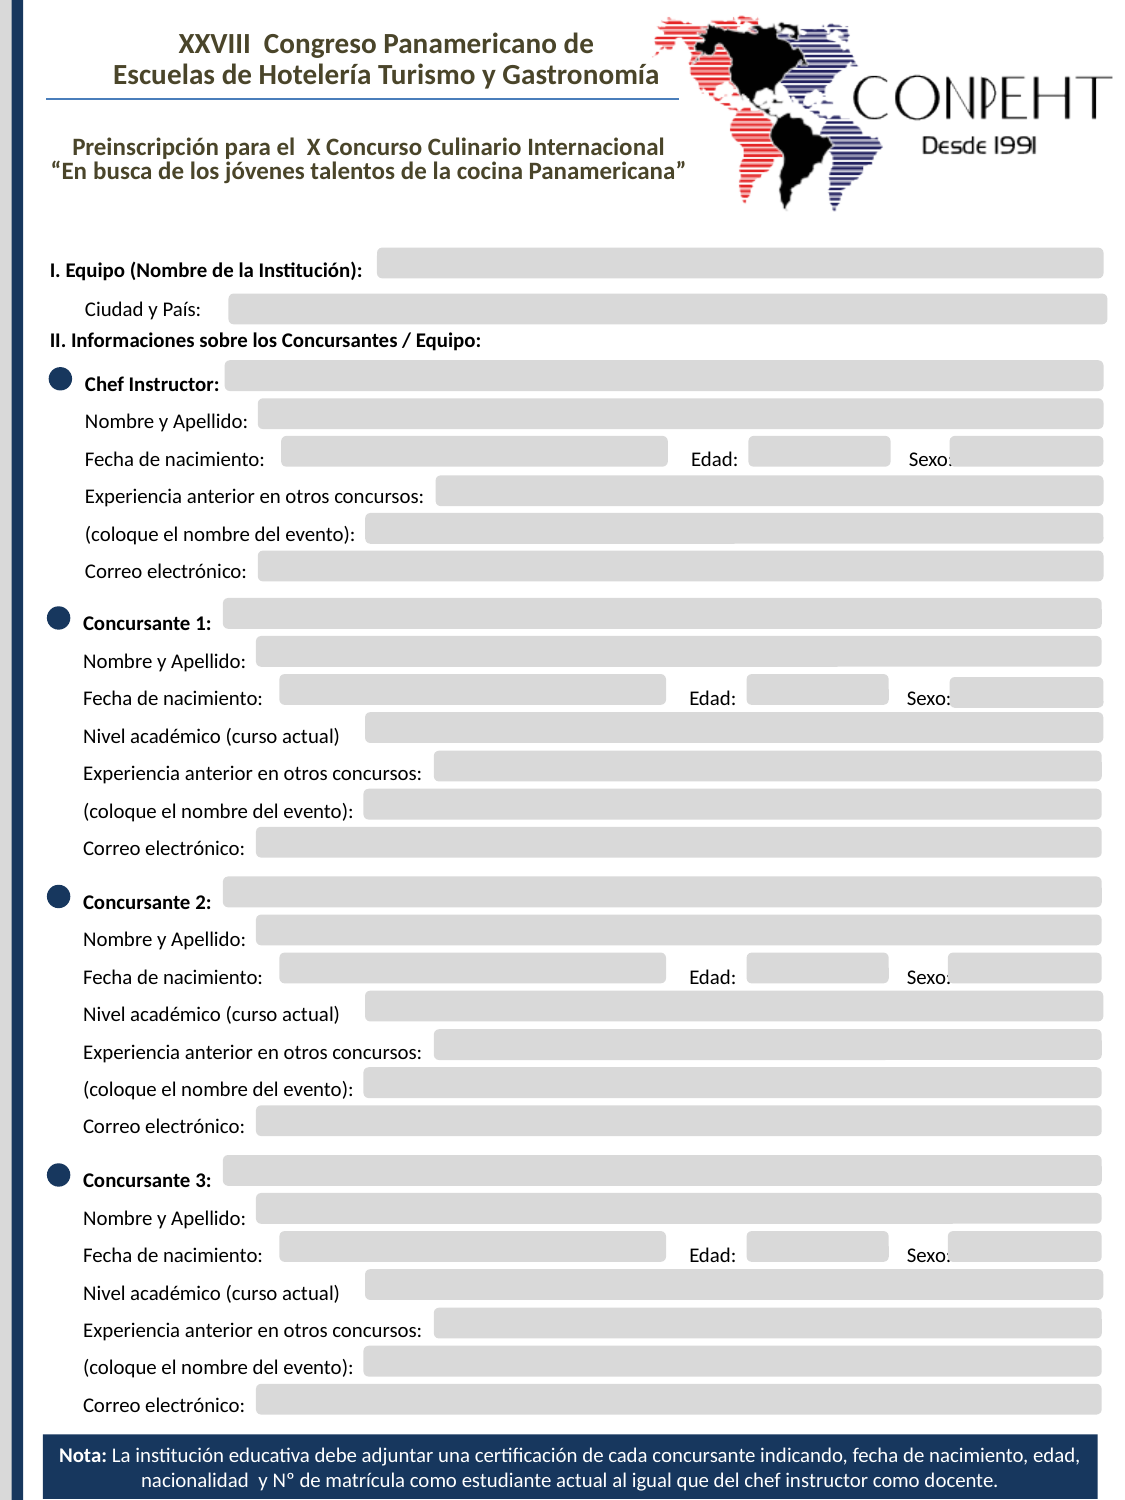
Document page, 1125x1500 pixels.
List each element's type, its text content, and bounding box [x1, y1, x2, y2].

text_box [431, 1027, 1104, 1063]
text_box [220, 595, 1104, 631]
text_box [14, 0, 25, 127]
text_box [253, 633, 1104, 669]
text_box Concursante 1: Nombre y Apellido: Fecha de nacimiento: Edad: Sexo: Nivel académico (curso actual) Experiencia anterior en otros concursos: (coloque el nombre del evento): Correo electrónico: [68, 590, 1088, 867]
text_box [374, 245, 1106, 281]
text_box Ciudad y País: [70, 288, 774, 318]
text_box [222, 358, 1106, 394]
text_box [744, 950, 891, 986]
text_box Preinscripción para el X Concurso Culinario Internacional “En busca de los jóvenes talentos de la cocina Panamericana” [14, 127, 635, 193]
text_box [433, 473, 1106, 509]
text_box [253, 1190, 1104, 1226]
text_box [253, 1103, 1104, 1139]
text_box [14, 193, 25, 1500]
text_box [46, 365, 75, 393]
text_box [746, 433, 893, 469]
text_box [253, 1381, 1104, 1417]
text_box [255, 548, 1106, 584]
text_box Concursante 3: Nombre y Apellido: Fecha de nacimiento: Edad: Sexo: Nivel académico (curso actual) Experiencia anterior en otros concursos: (coloque el nombre del evento): Correo electrónico: [68, 1147, 1088, 1424]
picture [640, 0, 1125, 242]
text_box [362, 1267, 1106, 1303]
text_box Concursante 2: Nombre y Apellido: Fecha de nacimiento: Edad: Sexo: Nivel académico (curso actual) Experiencia anterior en otros concursos: (coloque el nombre del evento): Correo electrónico: [68, 868, 1088, 1146]
text_box Nota: La institución educativa debe adjuntar una certificación de cada concursante indicando, fecha de nacimiento, edad, nacionalidad y Nº de matrícula como estudiante actual al igual que del chef instructor como docente. [42, 1434, 1098, 1499]
text_box [361, 1065, 1104, 1101]
text_box [255, 396, 1106, 432]
text_box [253, 824, 1104, 860]
text_box [744, 671, 891, 707]
text_box [253, 912, 1104, 948]
text_box [279, 433, 670, 469]
text_box II. Informaciones sobre los Concursantes / Equipo: [35, 318, 739, 359]
text_box [277, 671, 669, 707]
text_box [431, 748, 1104, 784]
text_box [363, 510, 1106, 546]
text_box [361, 786, 1104, 822]
text_box [44, 604, 73, 632]
text_box XXVIII Congreso Panamericano de Escuelas de Hotelería Turismo y Gastronomía [64, 20, 635, 98]
text_box [226, 291, 1110, 327]
text_box Chef Instructor: Nombre y Apellido: Fecha de nacimiento: Edad: Sexo: Experiencia anterior en otros concursos: (coloque el nombre del evento): Correo electrónico: [70, 350, 1090, 591]
text_box [0, 0, 14, 1500]
text_box [44, 882, 73, 911]
text_box [947, 433, 1106, 469]
text_box [361, 1343, 1104, 1379]
text_box [220, 874, 1104, 910]
text_box I. Equipo (Nombre de la Institución): [35, 249, 739, 289]
text_box [362, 710, 1106, 746]
text_box [945, 1228, 1104, 1264]
text_box [744, 1228, 891, 1264]
text_box [44, 1161, 73, 1189]
text_box [277, 1228, 669, 1264]
text_box [431, 1305, 1104, 1341]
text_box [277, 950, 669, 986]
text_box [362, 988, 1106, 1024]
text_box [945, 950, 1104, 986]
text_box [947, 674, 1106, 710]
text_box [220, 1152, 1104, 1188]
